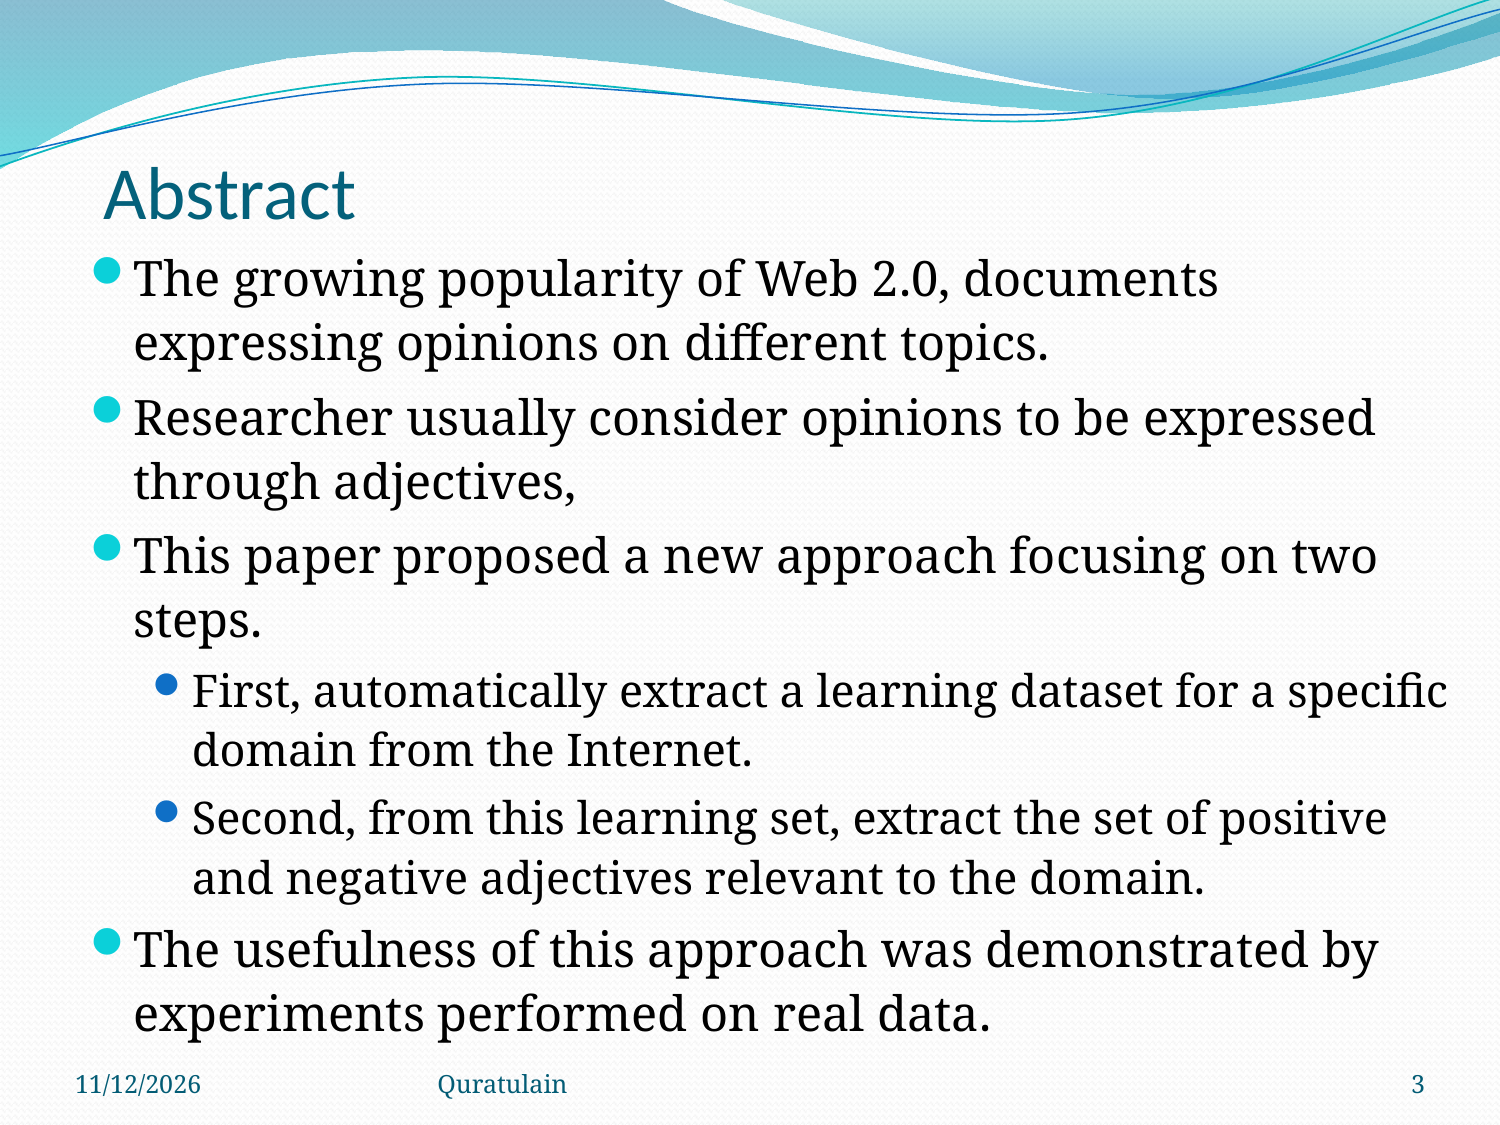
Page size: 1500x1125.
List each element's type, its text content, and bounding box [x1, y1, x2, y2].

title Abstract [103, 46, 1454, 234]
list The growing popularity of Web 2.0, documents expressing opinions on different topics. Researcher usually consider opinions to be expressed through adjectives, This paper proposed a new approach focusing on two steps. First, automatically extract a learning dataset for a specific domain from the Internet. Second, from this learning set, extract the set of positive and negative adjectives relevant to the domain. The usefulness of this approach was demonstrated by experiments performed on real data. [75, 234, 1477, 1055]
footer Quratulain [437, 1042, 988, 1103]
slide_number 3 [1299, 1042, 1425, 1103]
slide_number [75, 1042, 425, 1103]
